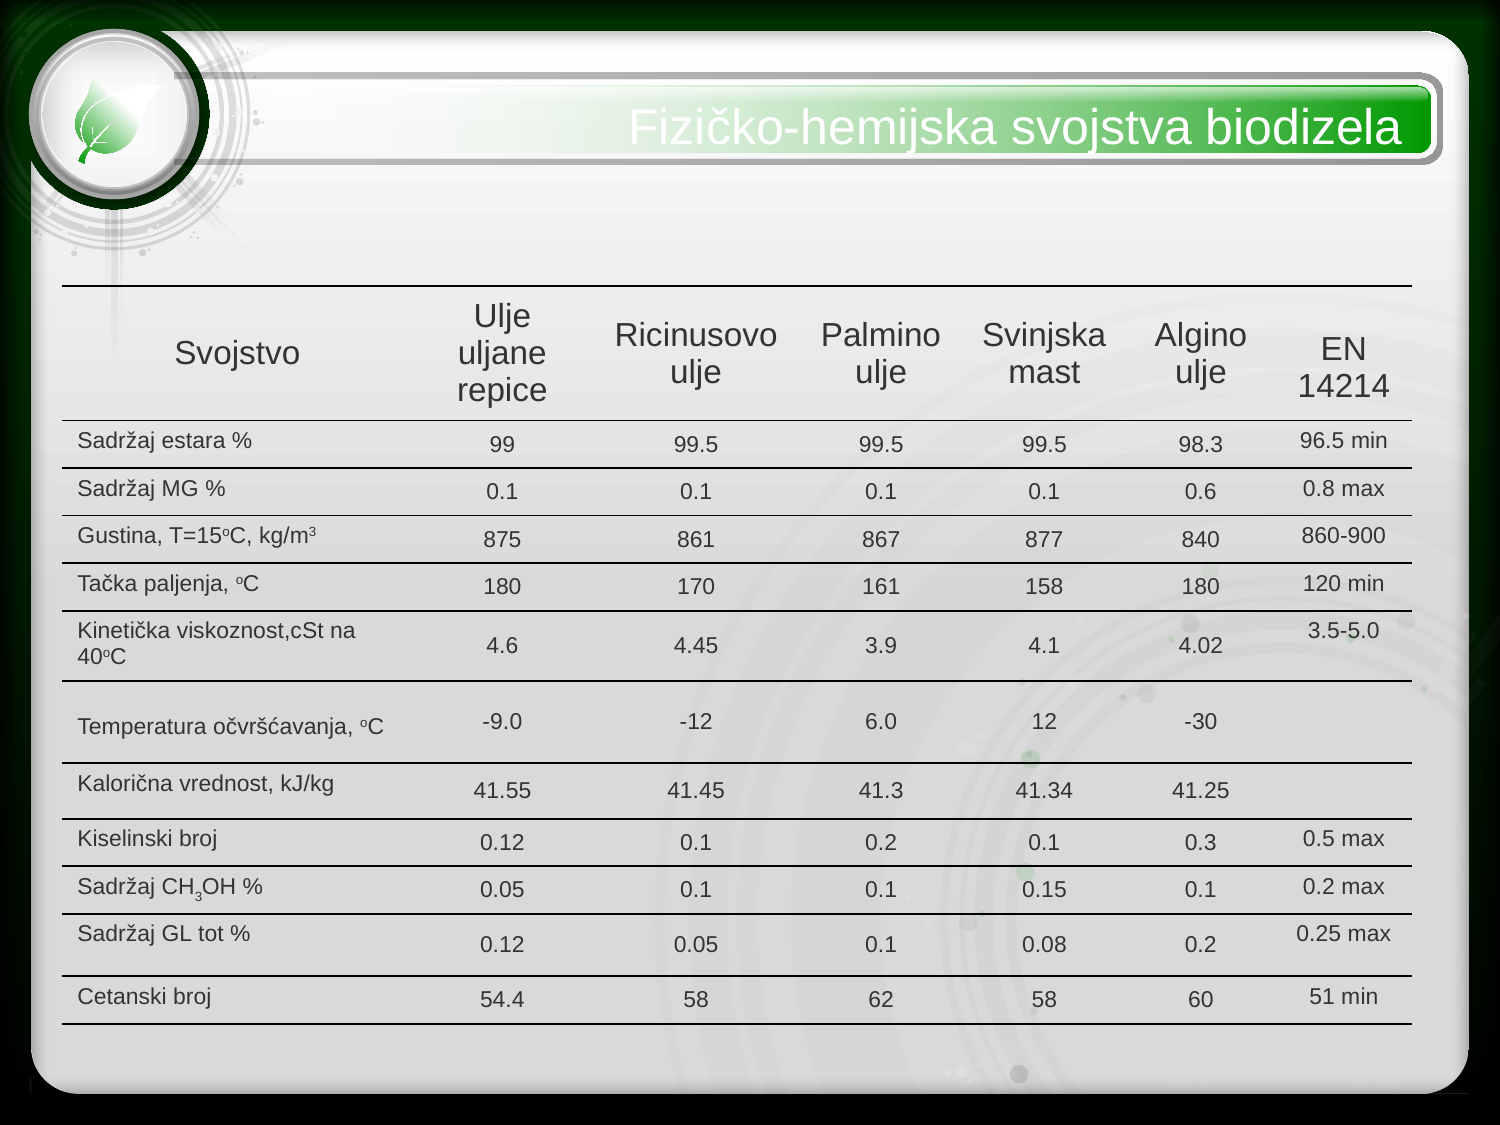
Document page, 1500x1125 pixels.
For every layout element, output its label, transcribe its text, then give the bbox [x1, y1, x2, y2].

table_cell 99.5 [800, 421, 962, 467]
table_cell 99 [412, 421, 592, 467]
table_cell 0.5 max [1275, 820, 1412, 865]
table_cell Temperatura očvršćavanja, oC [62, 682, 412, 762]
table_header Ricinusovo ulje [592, 287, 800, 420]
table_cell Kiselinski broj [62, 820, 412, 865]
table_cell 0.1 [962, 469, 1126, 515]
table_cell 0.05 [592, 915, 800, 975]
table_header Svojstvo [62, 287, 412, 420]
table_cell Kinetička viskoznost,cSt na 40oC [62, 612, 412, 680]
table_cell 41.45 [592, 764, 800, 818]
table_cell -9.0 [412, 682, 592, 762]
table_cell 4.45 [592, 612, 800, 680]
table_cell 0.15 [962, 867, 1126, 913]
table_cell 0.8 max [1275, 469, 1412, 515]
table_cell 0.25 max [1275, 915, 1412, 975]
table_cell 96.5 min [1275, 421, 1412, 467]
table_cell Sadržaj GL tot % [62, 915, 412, 975]
table_cell Kalorična vrednost, kJ/kg [62, 764, 412, 818]
table_cell 41.55 [412, 764, 592, 818]
table_cell 62 [800, 977, 962, 1023]
table_cell 180 [1126, 564, 1275, 610]
table_cell 861 [592, 516, 800, 562]
table_cell 0.08 [962, 915, 1126, 975]
table_cell 12 [962, 682, 1126, 762]
table_cell [1275, 682, 1412, 762]
table_cell 3.9 [800, 612, 962, 680]
table_header Svinjska mast [962, 287, 1126, 420]
table_cell 51 min [1275, 977, 1412, 1023]
table_cell 0.12 [412, 820, 592, 865]
table_cell -30 [1126, 682, 1275, 762]
table_cell Sadržaj CH3OH % [62, 867, 412, 913]
table_cell 0.2 [800, 820, 962, 865]
table_cell 99.5 [592, 421, 800, 467]
table_cell 840 [1126, 516, 1275, 562]
table_cell 60 [1126, 977, 1275, 1023]
table_cell Tačka paljenja, oC [62, 564, 412, 610]
table_cell -12 [592, 682, 800, 762]
table_cell 0.1 [962, 820, 1126, 865]
table_cell [1275, 764, 1412, 818]
table_cell 0.1 [1126, 867, 1275, 913]
table_cell 120 min [1275, 564, 1412, 610]
table_cell 875 [412, 516, 592, 562]
table_cell Cetanski broj [62, 977, 412, 1023]
table_cell 180 [412, 564, 592, 610]
table_cell 0.05 [412, 867, 592, 913]
table_cell Sadržaj estara % [62, 421, 412, 467]
table_cell 4.6 [412, 612, 592, 680]
table_cell 41.3 [800, 764, 962, 818]
table_cell 99.5 [962, 421, 1126, 467]
table_cell 867 [800, 516, 962, 562]
table_cell 170 [592, 564, 800, 610]
table_cell 0.2 [1126, 915, 1275, 975]
table_cell 0.2 max [1275, 867, 1412, 913]
table_header EN 14214 [1275, 287, 1412, 420]
table_cell 0.1 [592, 820, 800, 865]
table_cell 0.1 [592, 469, 800, 515]
table_header Ulje uljane repice [412, 287, 592, 420]
table_cell 58 [592, 977, 800, 1023]
table_cell 0.1 [800, 469, 962, 515]
table_cell 0.6 [1126, 469, 1275, 515]
table_cell 0.1 [800, 867, 962, 913]
table_cell 98.3 [1126, 421, 1275, 467]
table_cell 41.25 [1126, 764, 1275, 818]
table_cell 0.3 [1126, 820, 1275, 865]
table_cell 3.5-5.0 [1275, 612, 1412, 680]
table_cell 0.1 [800, 915, 962, 975]
table_cell 0.12 [412, 915, 592, 975]
table_header Algino ulje [1126, 287, 1275, 420]
table_cell 0.1 [412, 469, 592, 515]
table_cell 877 [962, 516, 1126, 562]
table_cell 41.34 [962, 764, 1126, 818]
table_cell 58 [962, 977, 1126, 1023]
table_cell 158 [962, 564, 1126, 610]
table_cell 161 [800, 564, 962, 610]
table_cell 4.1 [962, 612, 1126, 680]
table_cell 54.4 [412, 977, 592, 1023]
table_cell Sadržaj MG % [62, 469, 412, 515]
table_cell Gustina, T=15oC, kg/m3 [62, 516, 412, 562]
table_cell 860-900 [1275, 516, 1412, 562]
table_header Palmino ulje [800, 287, 962, 420]
table_cell 0.1 [592, 867, 800, 913]
table_cell 6.0 [800, 682, 962, 762]
text_box Fizičko-hemijska svojstva biodizela [613, 87, 1418, 163]
table_cell 4.02 [1126, 612, 1275, 680]
